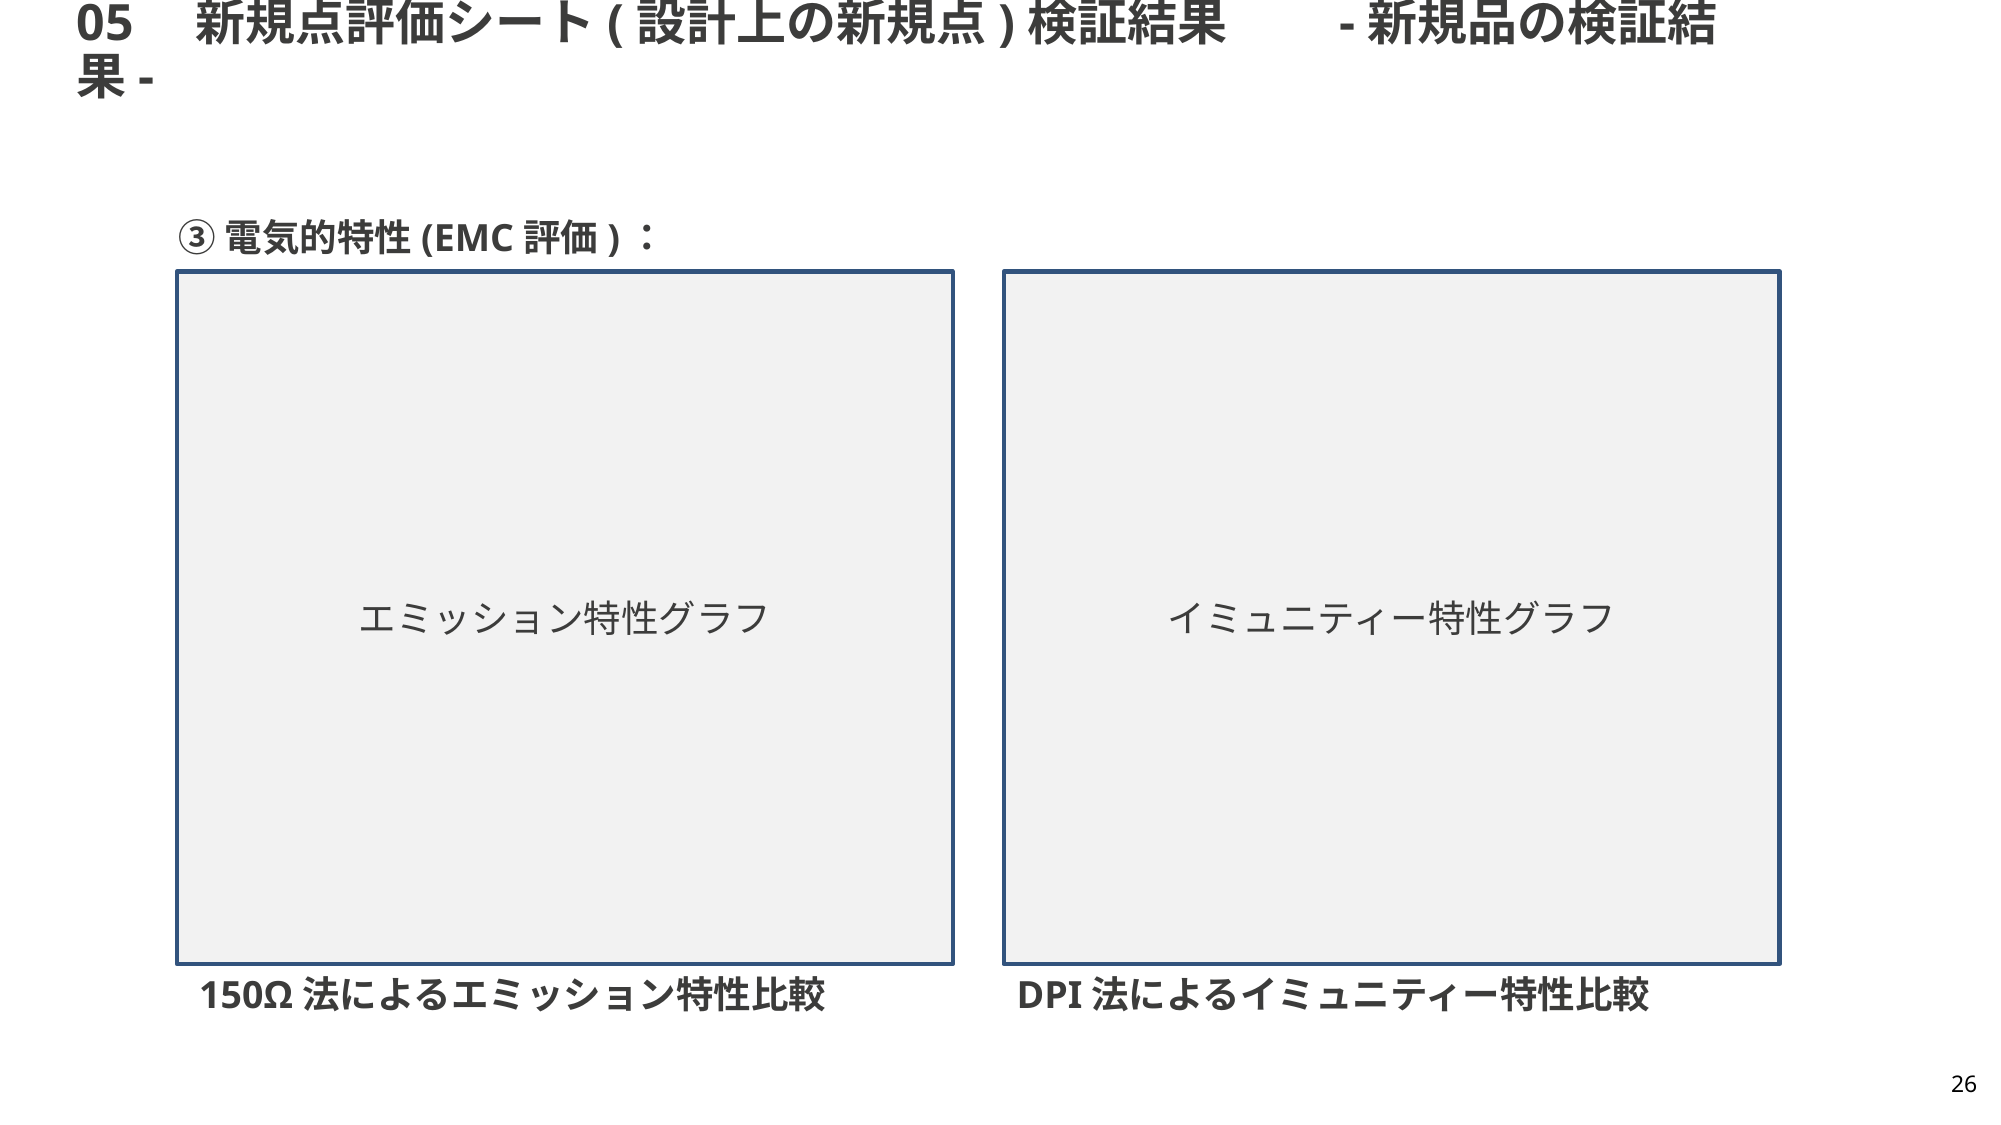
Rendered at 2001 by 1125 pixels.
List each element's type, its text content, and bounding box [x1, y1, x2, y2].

text_box ③電気的特性(EMC評価)： [163, 206, 682, 267]
text_box エミッション特性グラフ [175, 269, 955, 966]
title 05 新規点評価シート(設計上の新規点)検証結果 -新規品の検証結果- [0, 0, 1877, 123]
text_box 150Ω法によるエミッション特性比較 [184, 964, 842, 1024]
text_box イミュニティー特性グラフ [1002, 269, 1782, 966]
text_box DPI法によるイミュニティー特性比較 [1001, 964, 1666, 1024]
